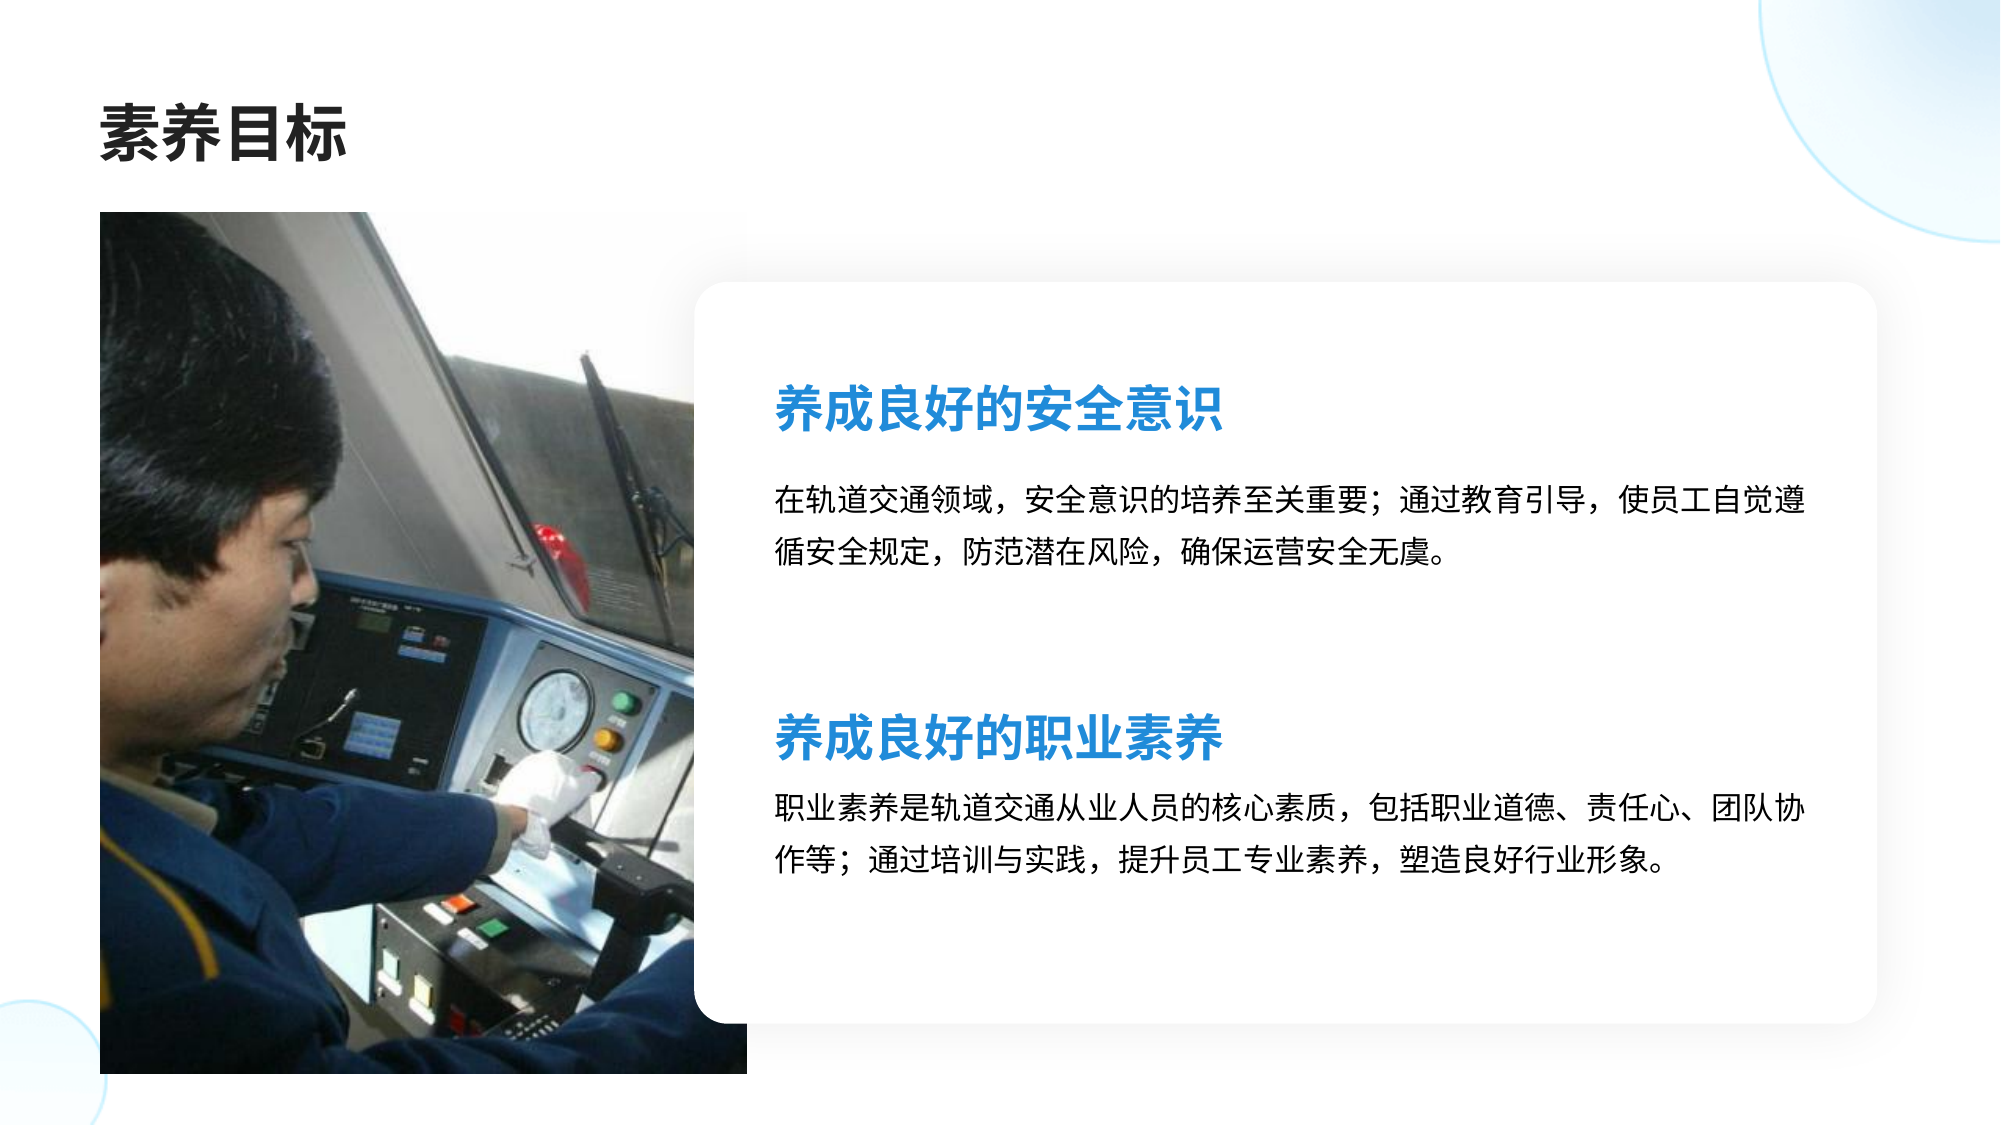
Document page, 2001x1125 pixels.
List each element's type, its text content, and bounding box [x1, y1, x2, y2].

picture [0, 0, 2001, 1125]
text_box [752, 281, 1878, 1024]
text_box 职业素养是轨道交通从业人员的核心素质，包括职业道德、责任心、团队协作等；通过培训与实践，提升员工专业素养，塑造良好行业形象。 [754, 788, 1817, 962]
text_box 养成良好的安全意识 [754, 351, 1817, 458]
text_box 素养目标 [78, 43, 1922, 189]
text_box 在轨道交通领域，安全意识的培养至关重要；通过教育引导，使员工自觉遵循安全规定，防范潜在风险，确保运营安全无虞。 [754, 458, 1817, 651]
text_box 养成良好的职业素养 [754, 681, 1817, 788]
